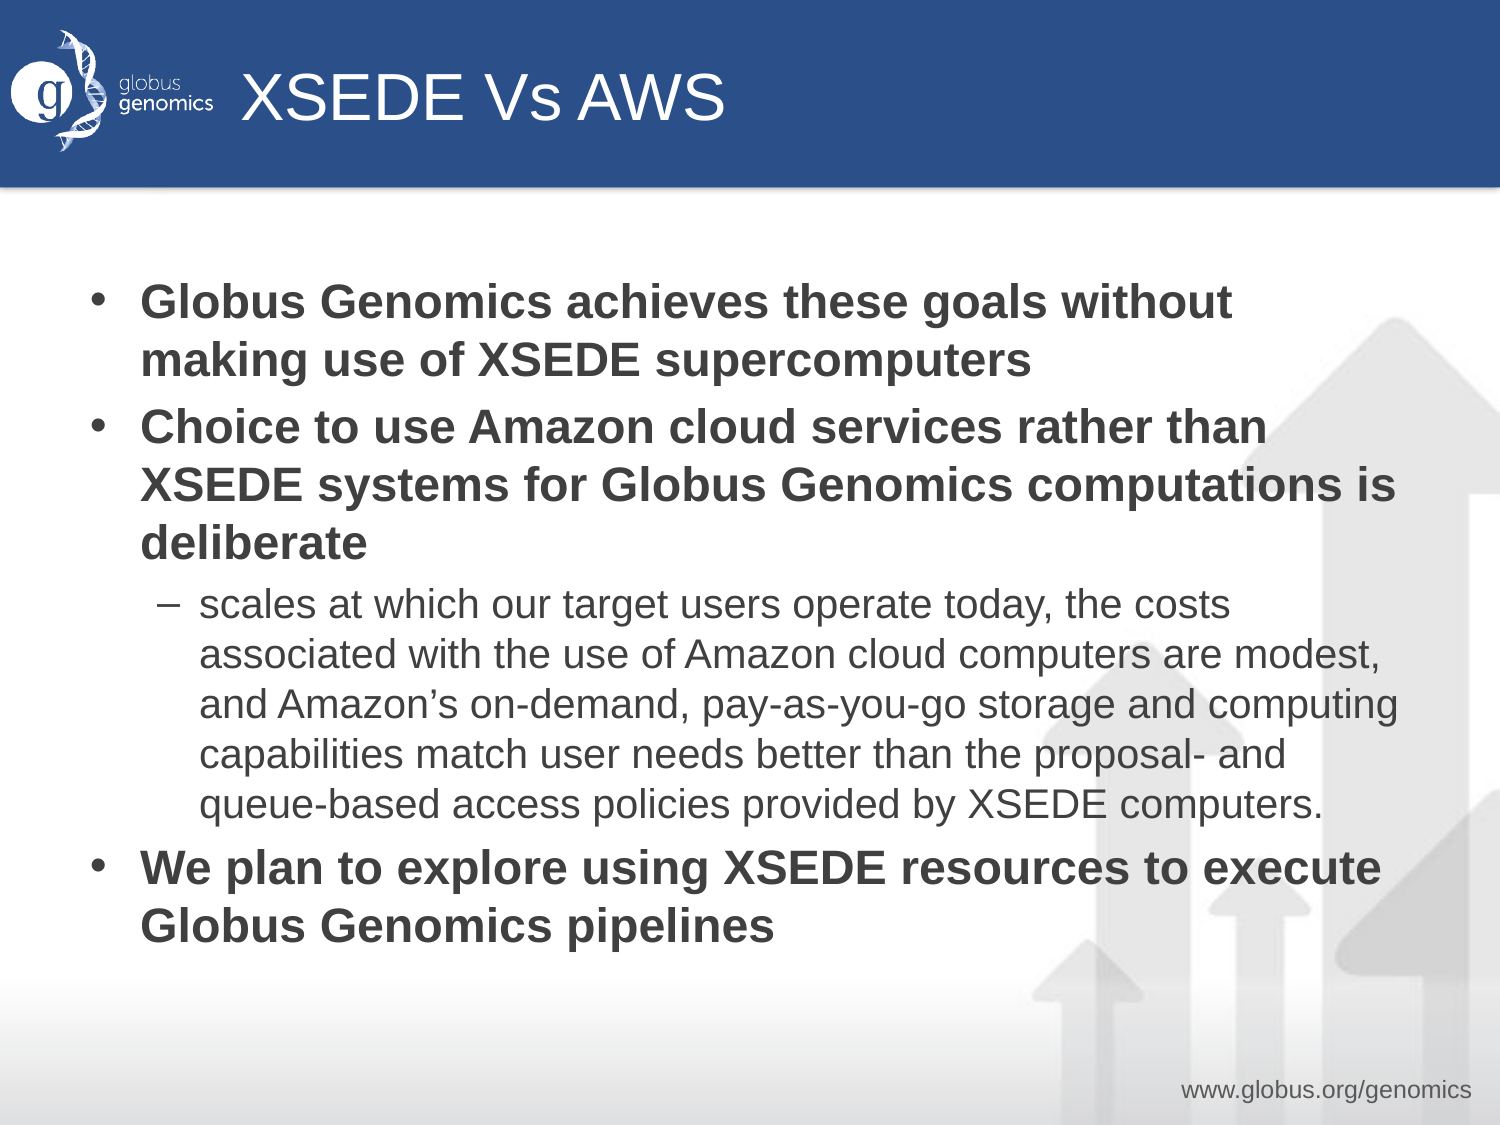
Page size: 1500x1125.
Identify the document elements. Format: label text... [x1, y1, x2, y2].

picture [0, 188, 1500, 1125]
title XSEDE Vs AWS [225, 12, 1463, 175]
picture [9, 28, 214, 154]
list Globus Genomics achieves these goals without making use of XSEDE supercomputers Choice to use Amazon cloud services rather than XSEDE systems for Globus Genomics computations is deliberate scales at which our target users operate today, the costs associated with the use of Amazon cloud computers are modest, and Amazon’s on-demand, pay-as-you-go storage and computing capabilities match user needs better than the proposal- and queue-based access policies provided by XSEDE computers. We plan to explore using XSEDE resources to execute Globus Genomics pipelines [75, 262, 1425, 1005]
